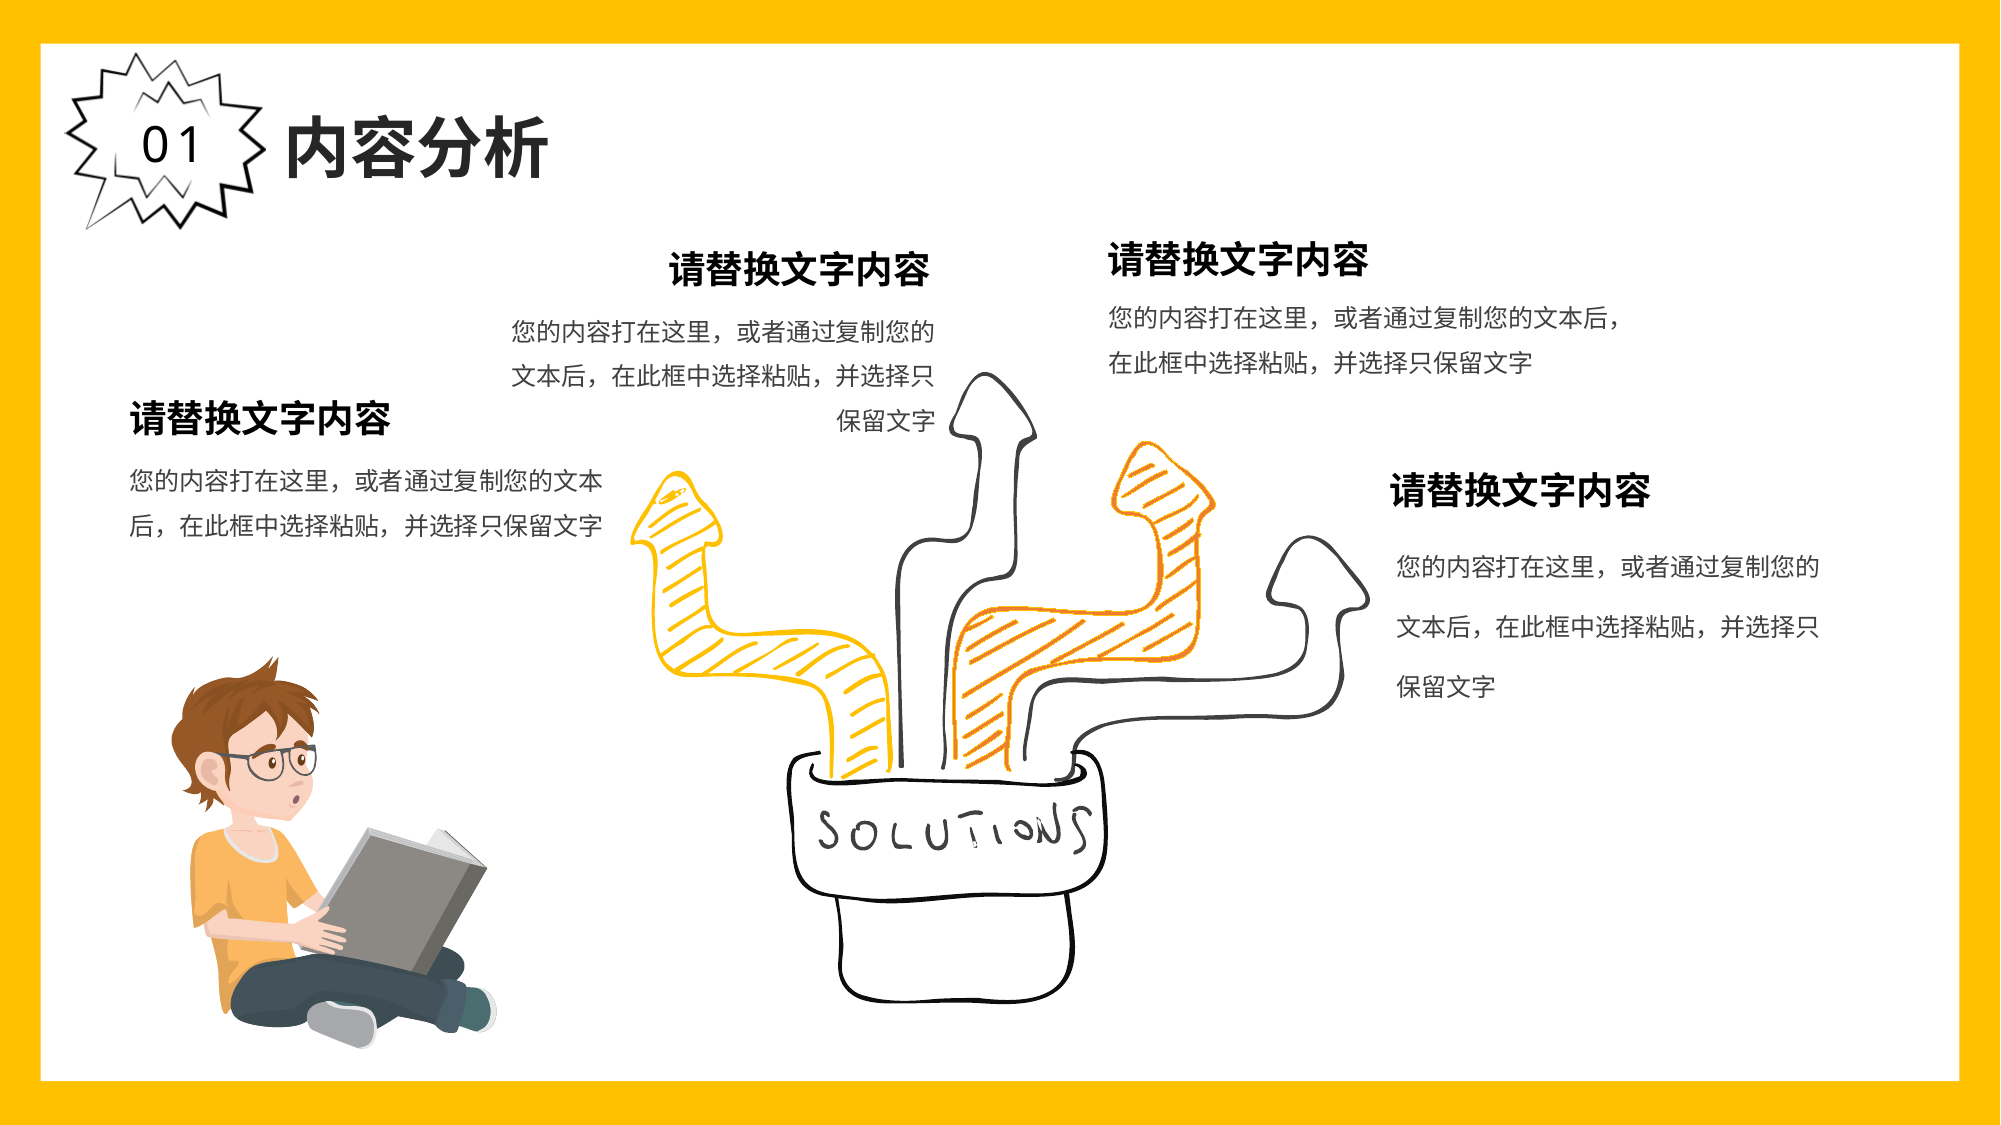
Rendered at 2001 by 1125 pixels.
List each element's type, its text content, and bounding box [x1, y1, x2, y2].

text_box 请替换文字内容 [653, 238, 946, 281]
text_box 请替换文字内容 [1092, 228, 1385, 281]
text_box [96, 281, 1842, 1005]
text_box 内容分析 [275, 98, 852, 193]
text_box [171, 656, 497, 1049]
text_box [64, 52, 275, 230]
